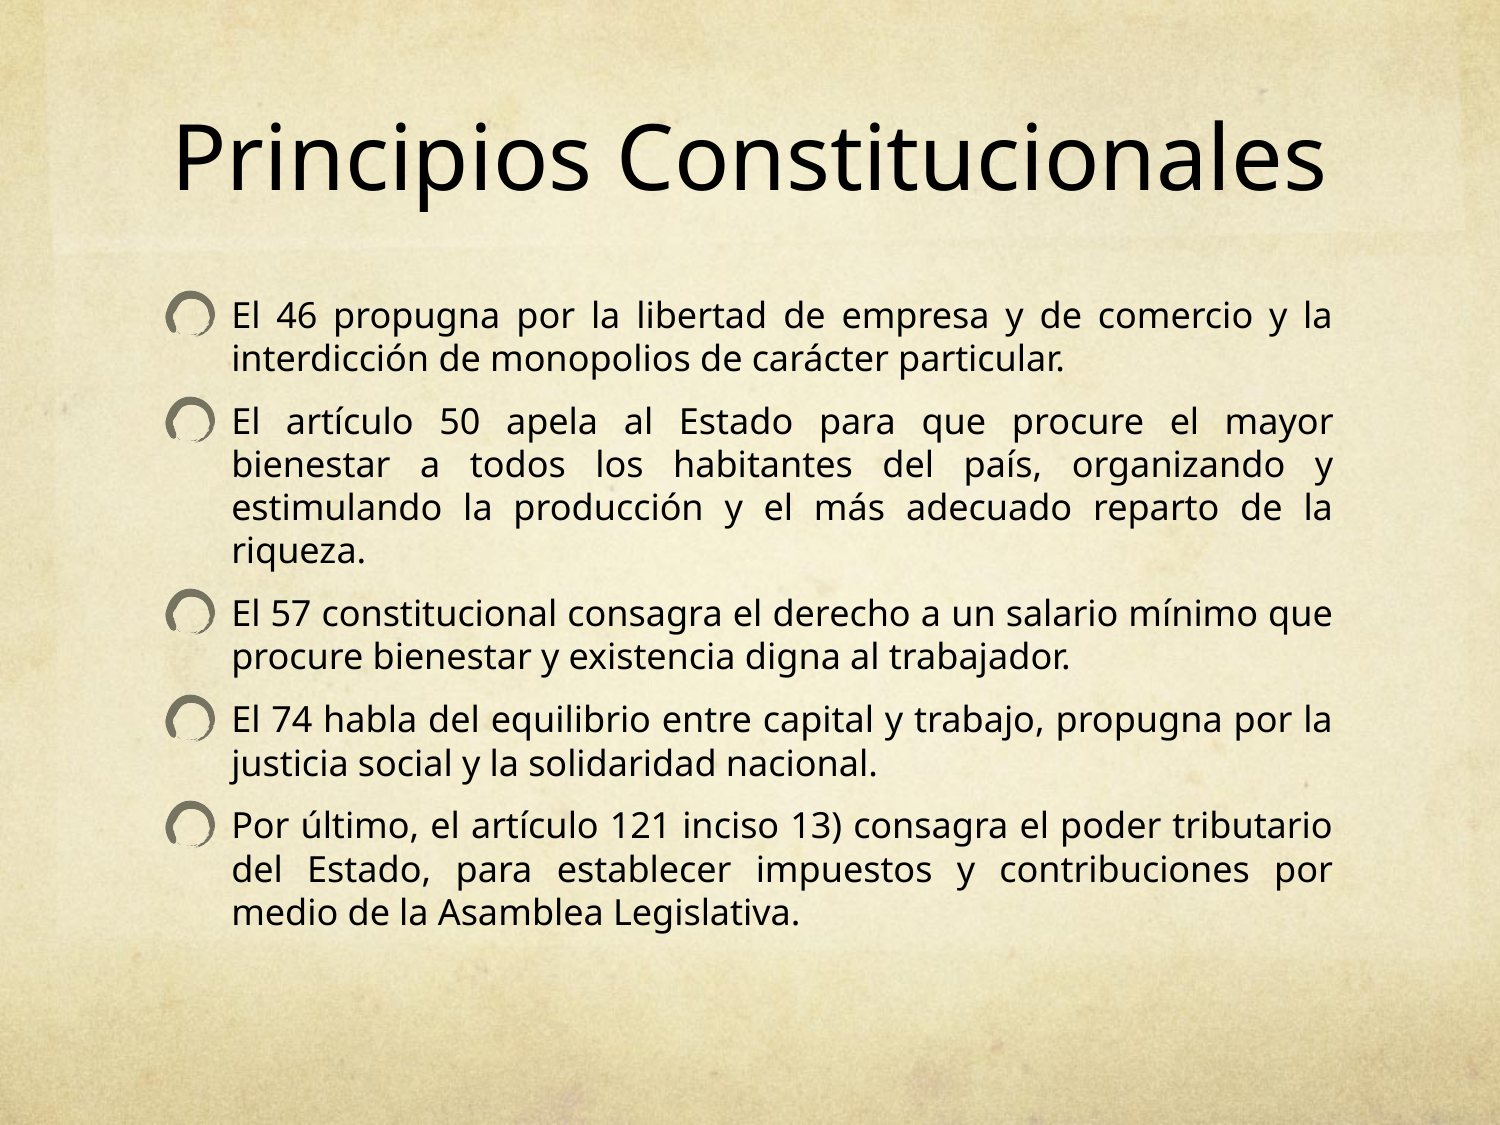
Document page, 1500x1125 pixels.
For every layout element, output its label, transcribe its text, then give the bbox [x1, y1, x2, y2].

title Principios Constitucionales [150, 82, 1350, 225]
list El 46 propugna por la libertad de empresa y de comercio y la interdicción de monopolios de carácter particular. El artículo 50 apela al Estado para que procure el mayor bienestar a todos los habitantes del país, organizando y estimulando la producción y el más adecuado reparto de la riqueza. El 57 constitucional consagra el derecho a un salario mínimo que procure bienestar y existencia digna al trabajador. El 74 habla del equilibrio entre capital y trabajo, propugna por la justicia social y la solidaridad nacional. Por último, el artículo 121 inciso 13) consagra el poder tributario del Estado, para establecer impuestos y contribuciones por medio de la Asamblea Legislativa. [150, 284, 1350, 950]
picture [0, 0, 1500, 1125]
